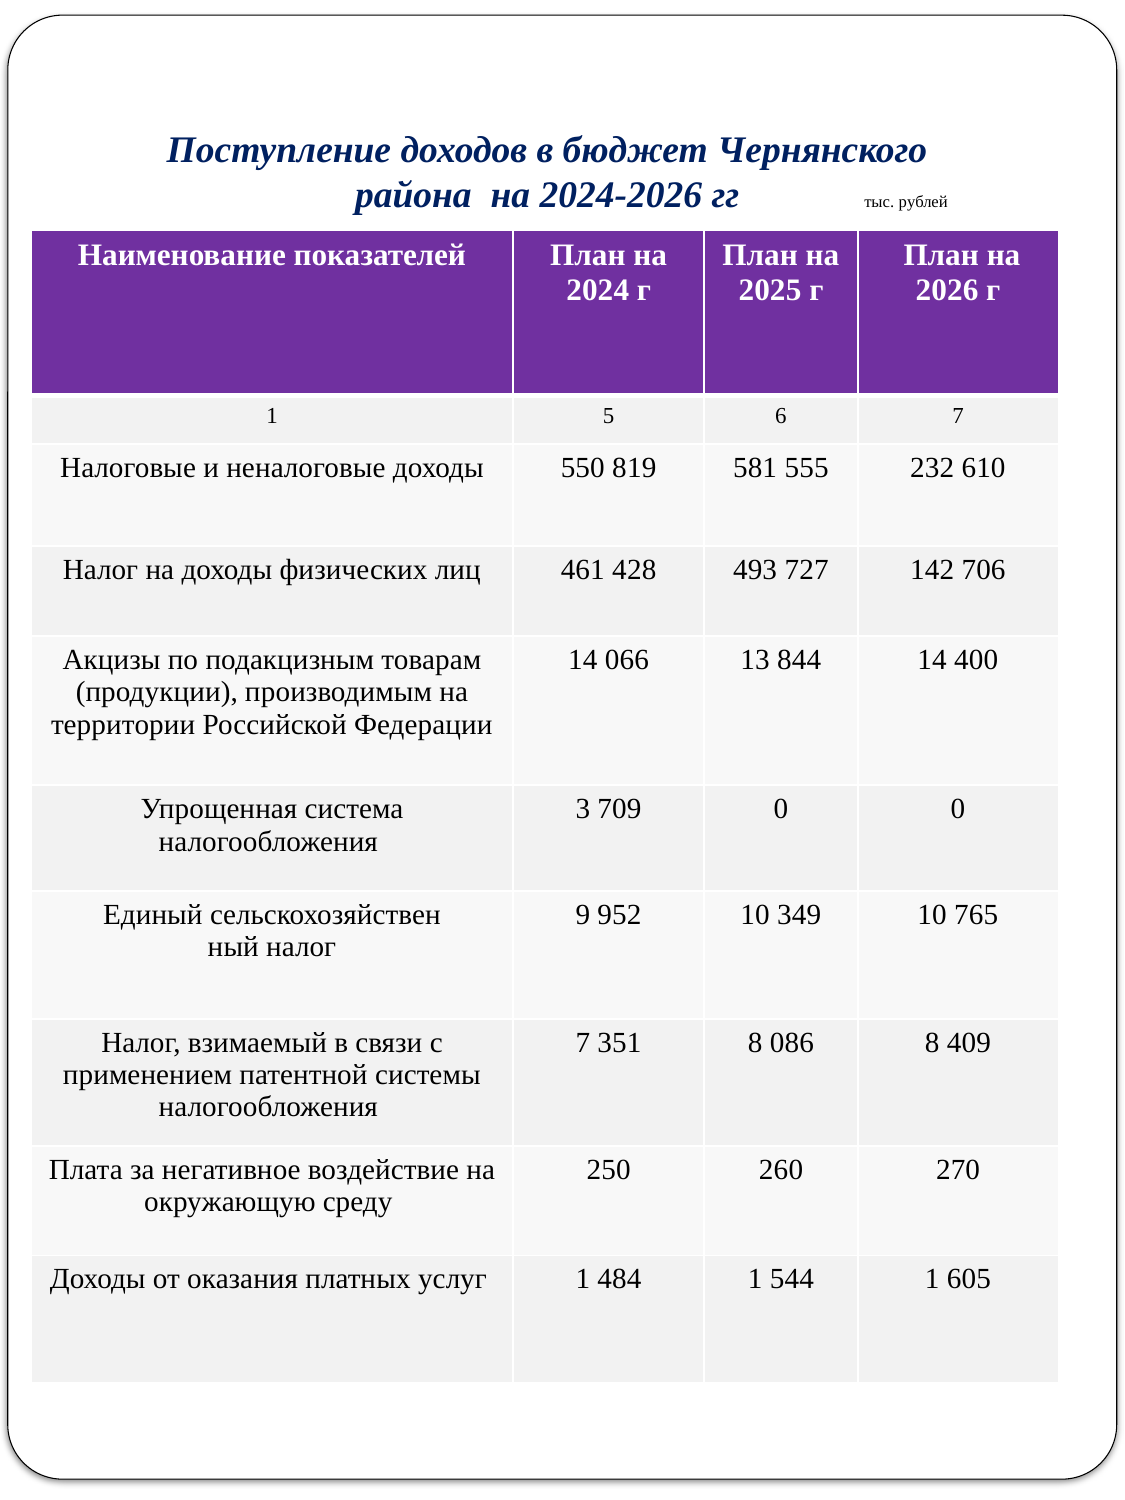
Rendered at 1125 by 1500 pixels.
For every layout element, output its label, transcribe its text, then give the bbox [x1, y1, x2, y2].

table_cell 250 [514, 1147, 703, 1255]
table_cell 14 400 [859, 637, 1058, 784]
table_cell 9 952 [514, 892, 703, 1018]
table_header План на 2025 г [705, 231, 857, 393]
table_cell Налог, взимаемый в связи с применением патентной системы налогообложения [32, 1020, 512, 1145]
table_cell 581 555 [705, 445, 857, 545]
table_cell 13 844 [705, 637, 857, 784]
table_cell 6 [705, 398, 857, 443]
table_header План на 2024 г [514, 231, 703, 393]
table_cell 0 [859, 786, 1058, 890]
table_cell 14 066 [514, 637, 703, 784]
table_cell 1 [32, 398, 512, 443]
title Поступление доходов в бюджет Чернянского района на 2024-2026 гг [113, 53, 981, 229]
table_cell 1 484 [514, 1256, 703, 1382]
table_header План на 2026 г [859, 231, 1058, 393]
table_cell 260 [705, 1147, 857, 1255]
table_cell Акцизы по подакцизным товарам (продукции), производимым на территории Российской Федерации [32, 637, 512, 784]
table_cell 142 706 [859, 547, 1058, 635]
table_cell 10 349 [705, 892, 857, 1018]
table_cell 461 428 [514, 547, 703, 635]
table_cell 8 409 [859, 1020, 1058, 1145]
table_cell 7 [859, 398, 1058, 443]
table_cell 5 [514, 398, 703, 443]
table_cell 270 [859, 1147, 1058, 1255]
table_header Наименование показателей [32, 231, 512, 393]
table_cell 0 [705, 786, 857, 890]
table_cell Доходы от оказания платных услуг [32, 1256, 512, 1382]
table_cell 7 351 [514, 1020, 703, 1145]
table_cell Плата за негативное воздействие на окружающую среду [32, 1147, 512, 1255]
table_cell 10 765 [859, 892, 1058, 1018]
table_cell 493 727 [705, 547, 857, 635]
table_cell 232 610 [859, 445, 1058, 545]
table_cell 1 544 [705, 1256, 857, 1382]
table_cell 8 086 [705, 1020, 857, 1145]
table_cell 550 819 [514, 445, 703, 545]
table_cell Налог на доходы физических лиц [32, 547, 512, 635]
table_cell 1 605 [859, 1256, 1058, 1382]
table_cell Единый сельскохозяйствен ный налог [32, 892, 512, 1018]
table_cell Налоговые и неналоговые доходы [32, 445, 512, 545]
list тыс. рублей [692, 183, 1058, 219]
table_cell Упрощенная система налогообложения [32, 786, 512, 890]
table_cell 3 709 [514, 786, 703, 890]
